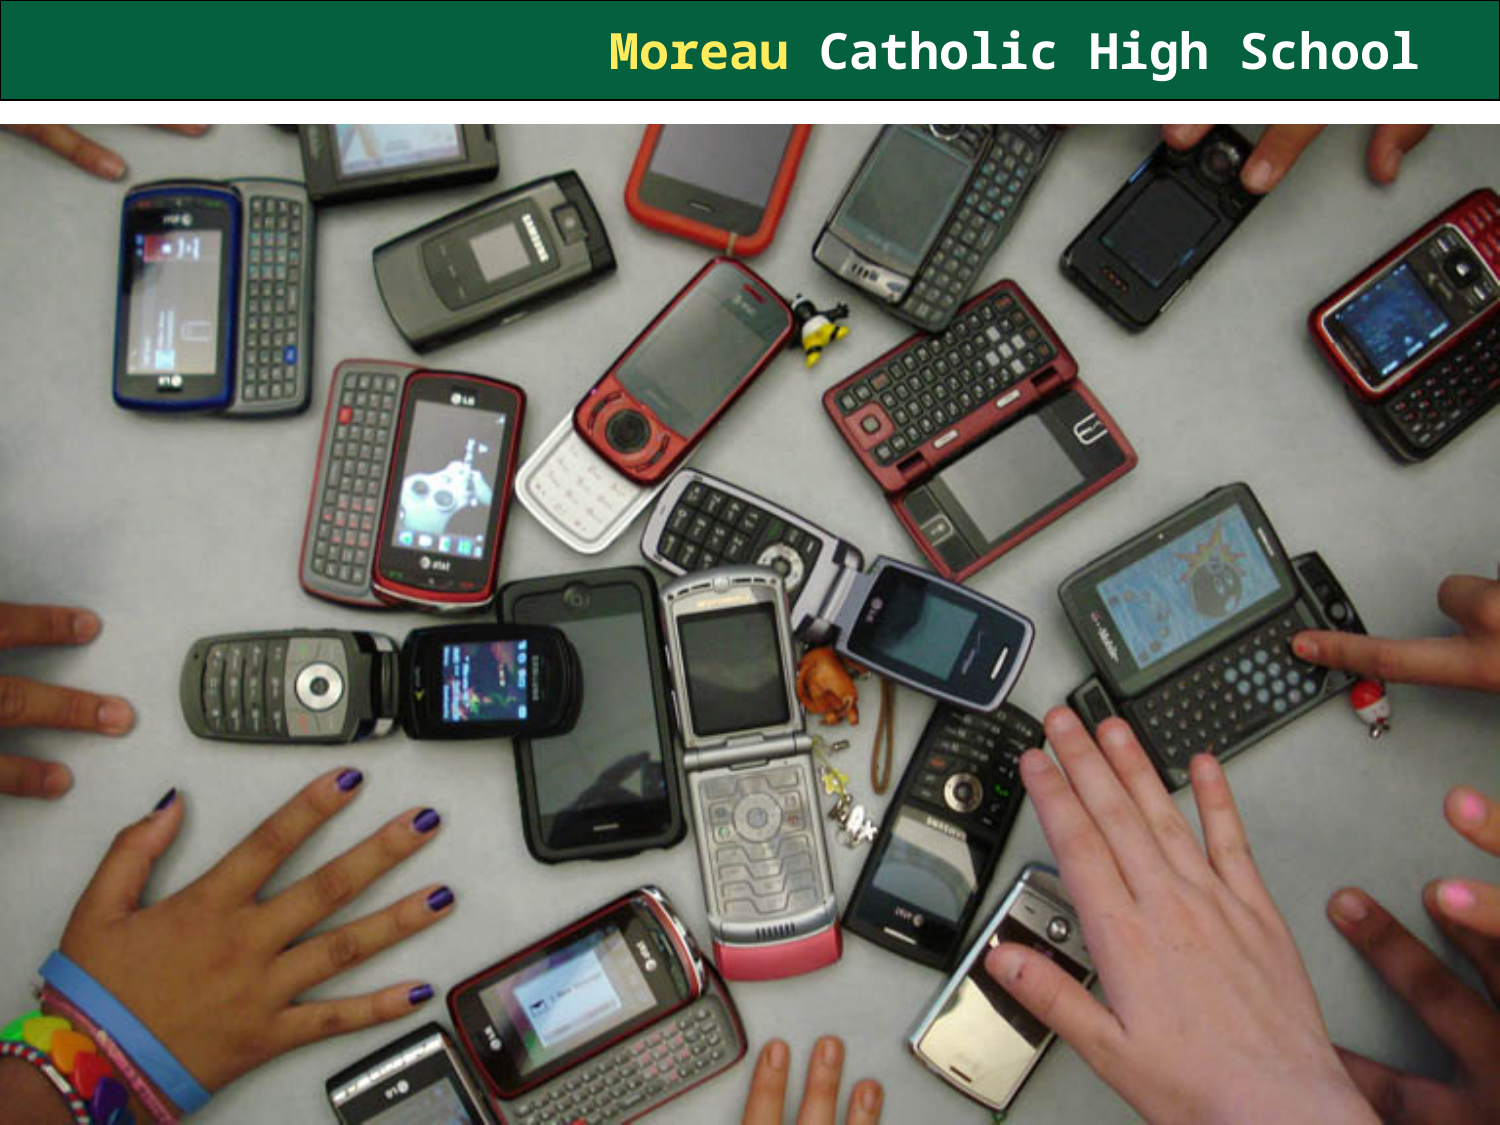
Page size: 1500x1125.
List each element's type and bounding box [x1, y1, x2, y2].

picture [0, 124, 1500, 1125]
